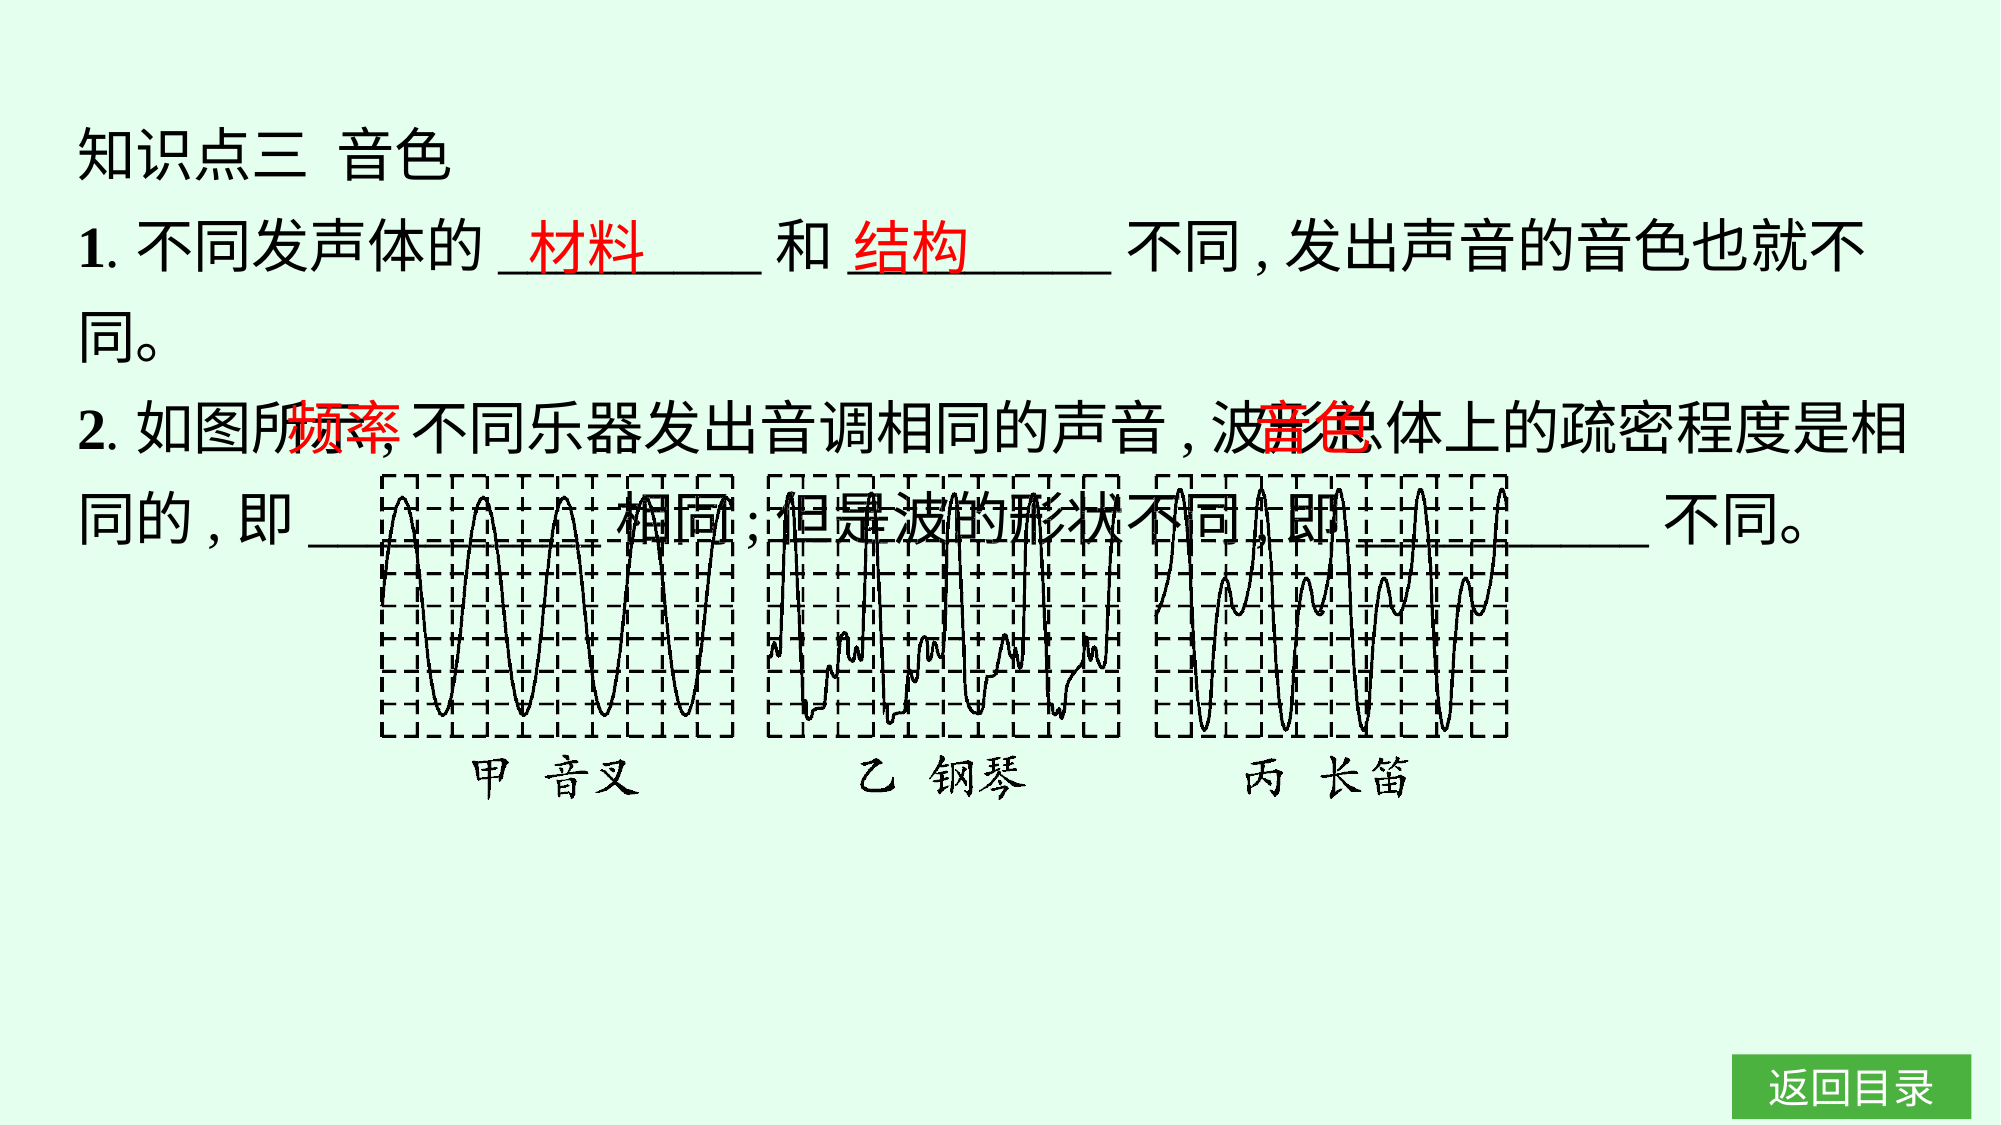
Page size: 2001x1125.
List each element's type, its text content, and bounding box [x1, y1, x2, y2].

picture [377, 472, 1513, 800]
text_box 结构 [838, 182, 999, 289]
text_box 频率 [271, 362, 431, 469]
text_box 材料 [514, 182, 674, 289]
text_box 音色 [1240, 363, 1400, 469]
text_box 知识点三 音色 1.不同发声体的_________和_________不同,发出声音的音色也就不同。 2.如图所示,不同乐器发出音调相同的声音,波形总体上的疏密程度是相同的,即__________相同;但是波的形状不同,即__________不同。 [62, 89, 1938, 560]
